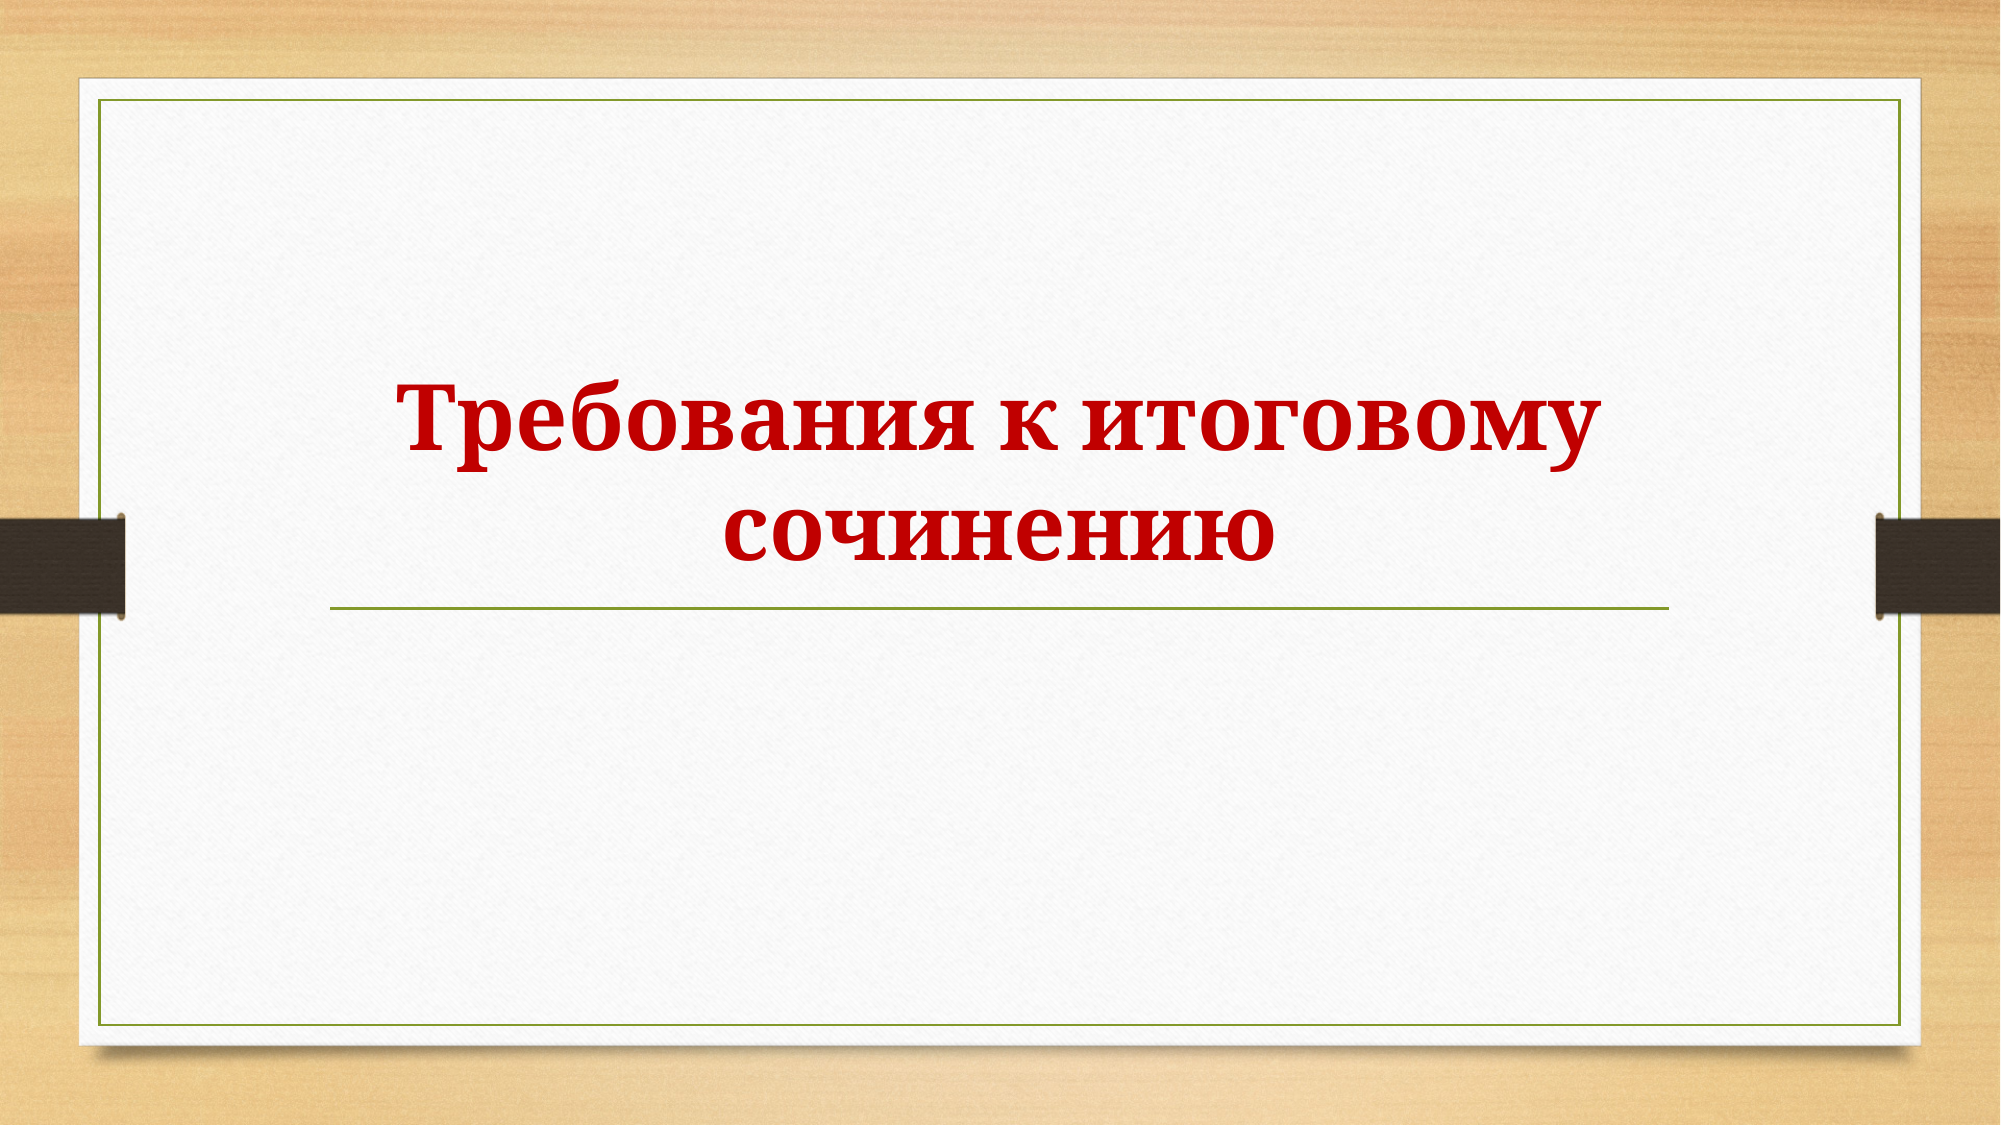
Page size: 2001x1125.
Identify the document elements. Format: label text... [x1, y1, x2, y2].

picture [0, 0, 2001, 1125]
title Требования к итоговому сочинению [330, 287, 1669, 587]
